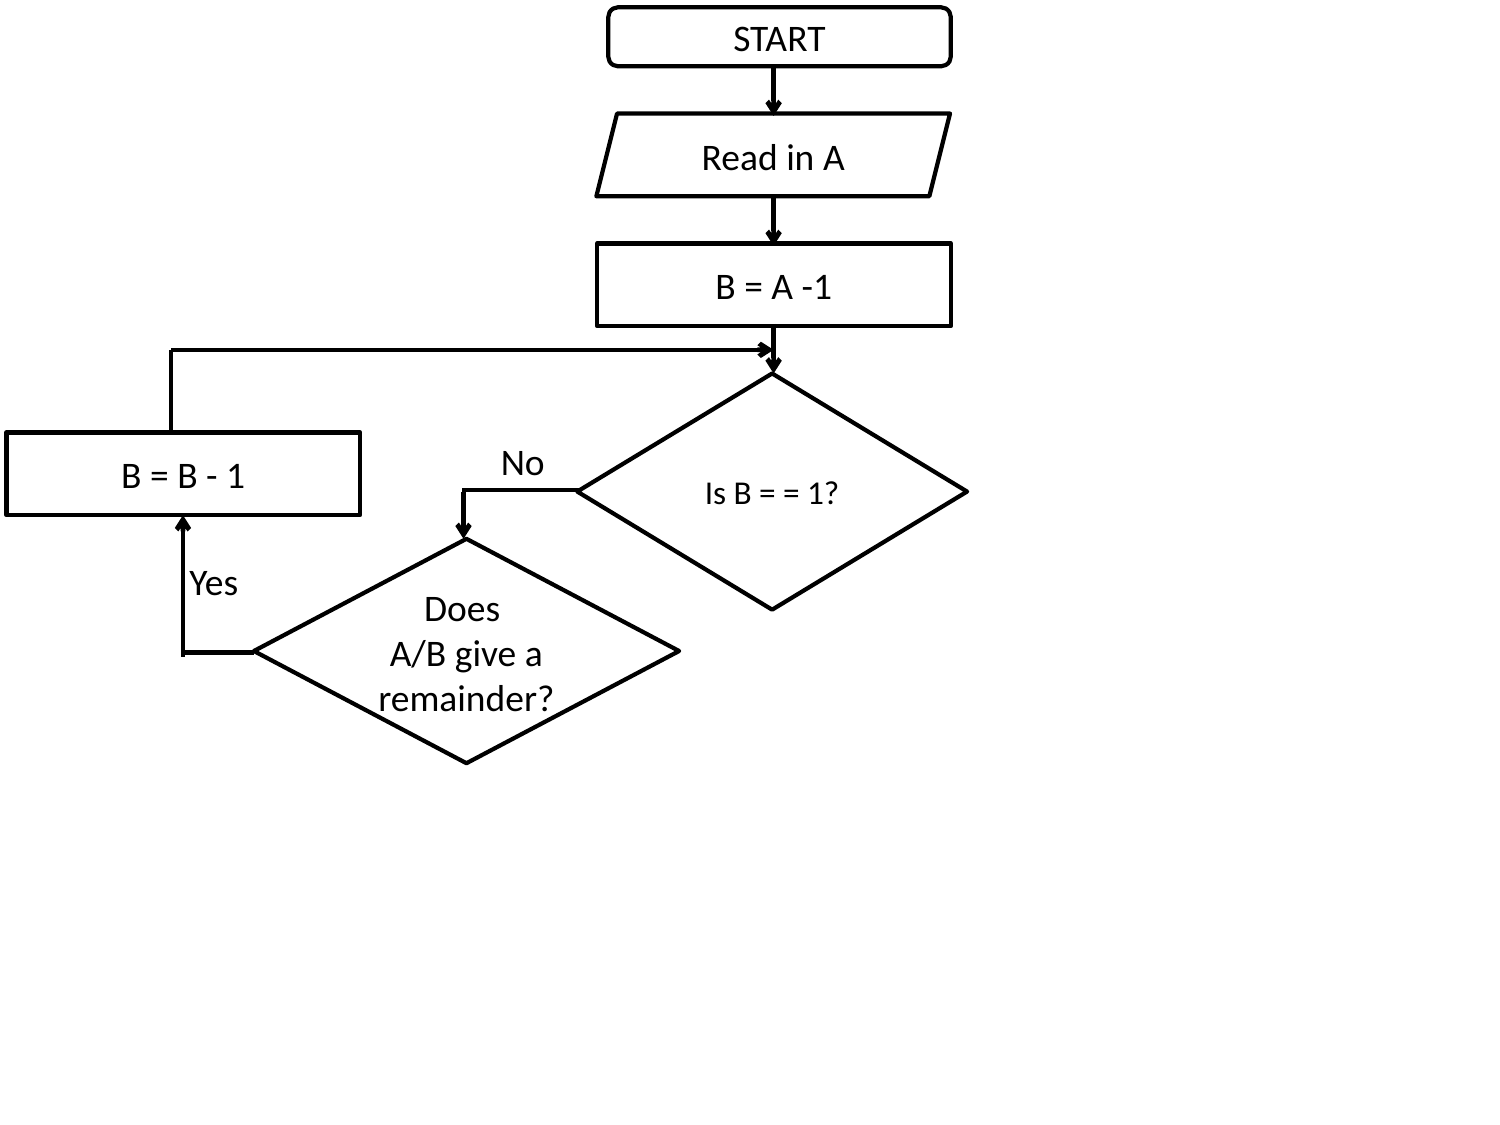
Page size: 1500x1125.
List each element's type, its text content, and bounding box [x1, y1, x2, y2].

text_box Is B = = 1? [577, 372, 970, 612]
text_box Yes [187, 550, 254, 611]
text_box No [486, 431, 560, 489]
text_box B = B - 1 [4, 430, 362, 517]
text_box Yes [174, 550, 178, 611]
text_box START [606, 5, 953, 69]
text_box Does A/B give a remainder? [252, 537, 682, 766]
text_box B = A -1 [595, 241, 953, 328]
text_box Read in A [594, 111, 953, 199]
